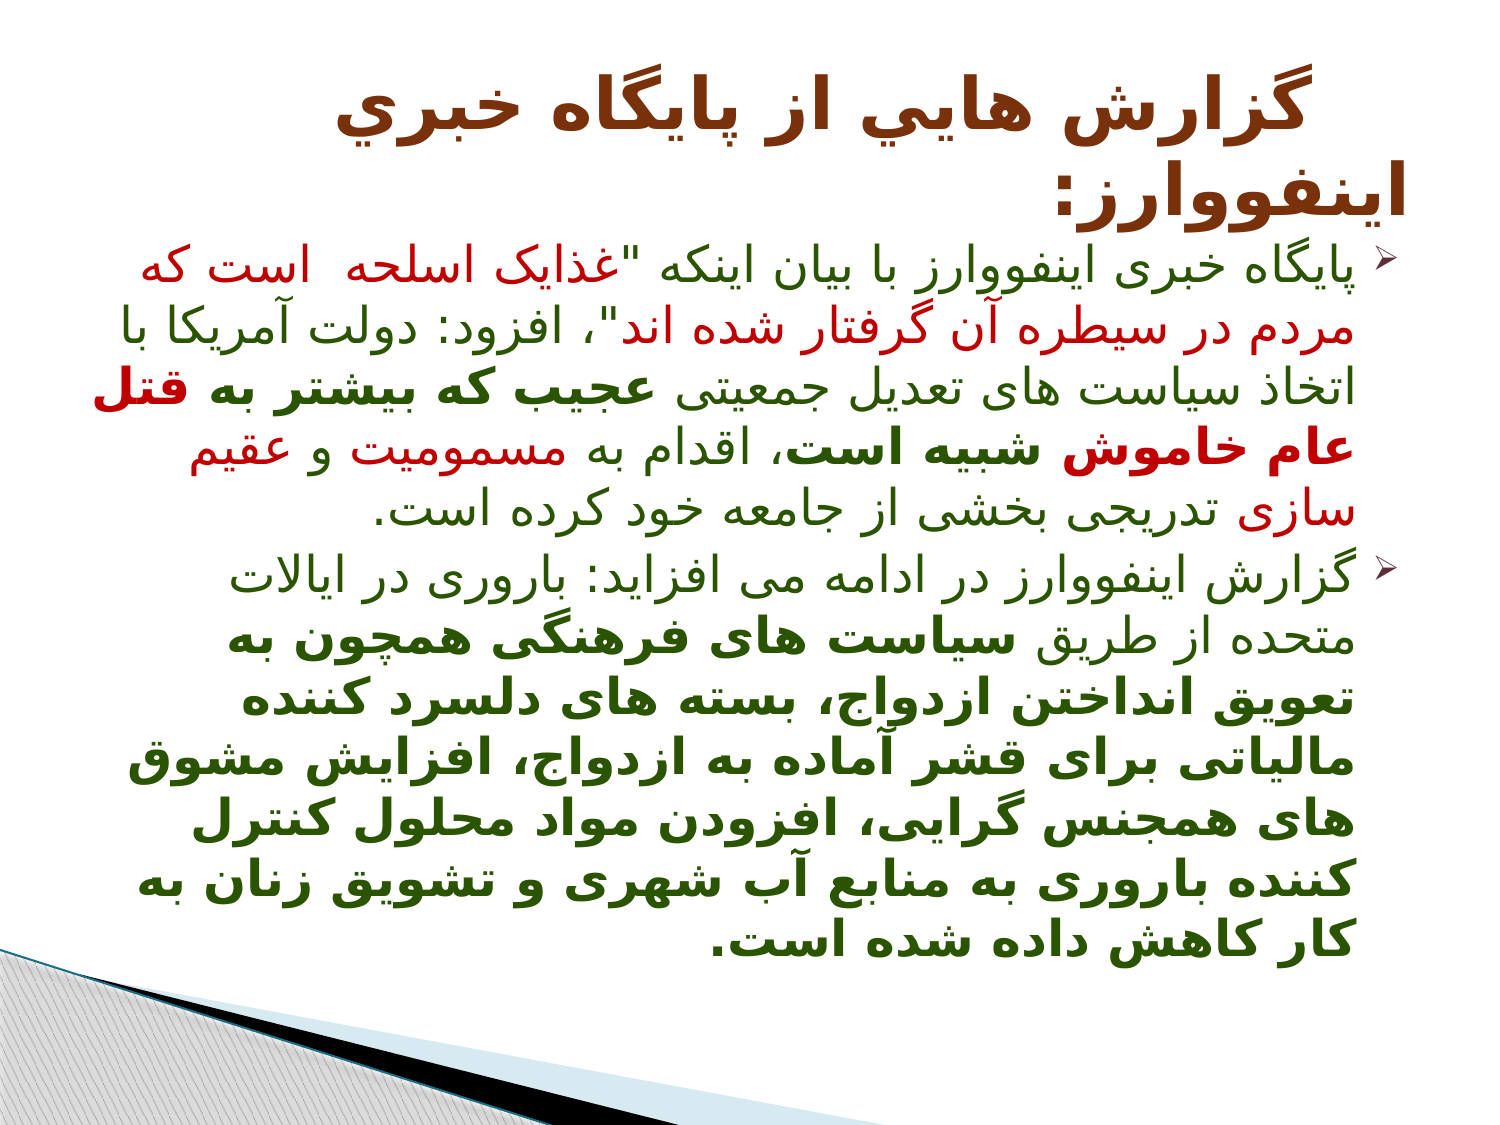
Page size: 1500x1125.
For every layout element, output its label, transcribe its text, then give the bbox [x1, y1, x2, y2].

title گزارش هايي از پايگاه خبري اينفووارز: [75, 50, 1425, 238]
list پايگاه خبری اينفووارز با بيان اينکه "غذايک اسلحه است که مردم در سيطره آن گرفتار شده اند"، افزود: دولت آمريکا با اتخاذ سياست های تعديل جمعيتی عجيب که بيشتر به قتل عام خاموش شبيه است، اقدام به مسموميت و عقيم سازی تدريجی بخشی از جامعه خود کرده است. گزارش اينفووارز در ادامه می افزايد: باروری در ايالات متحده از طريق سياست های فرهنگی همچون به تعويق انداختن ازدواج، بسته های دلسرد کننده مالياتی برای قشر آماده به ازدواج، افزايش مشوق های همجنس گرايی، افزودن مواد محلول کنترل کننده باروری به منابع آب شهری و تشويق زنان به کار کاهش داده شده است. [75, 238, 1425, 986]
